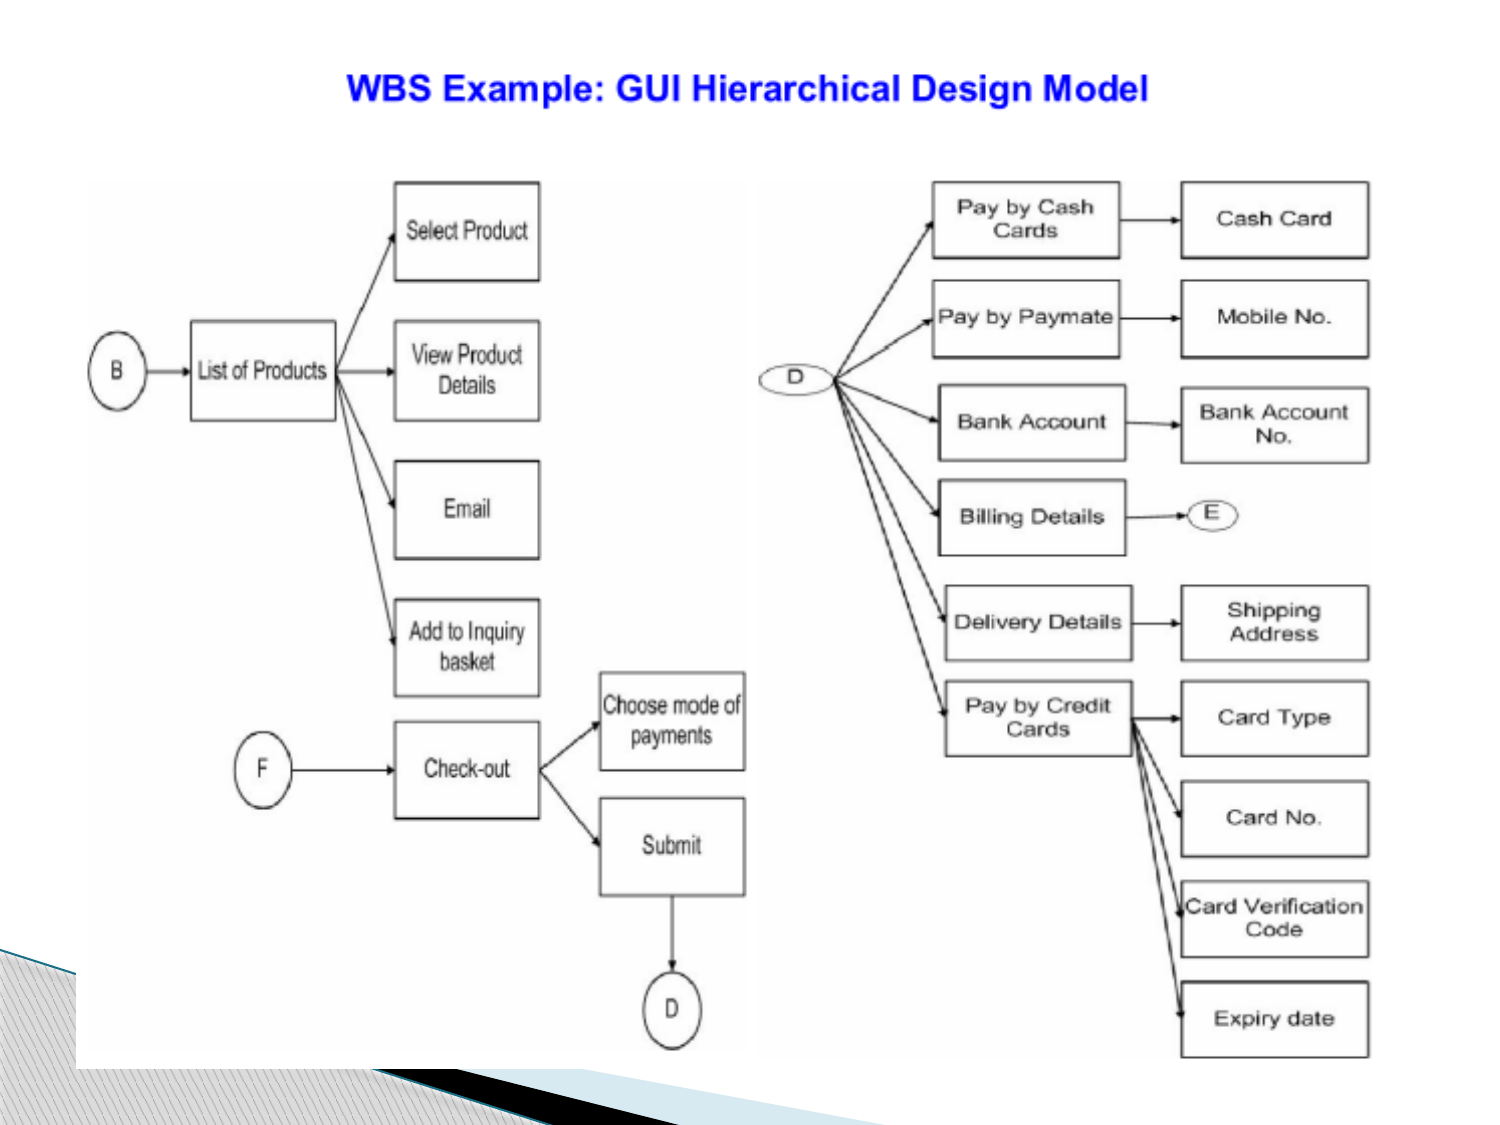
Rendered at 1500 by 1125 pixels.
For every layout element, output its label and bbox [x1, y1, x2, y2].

picture [76, 47, 1436, 1069]
